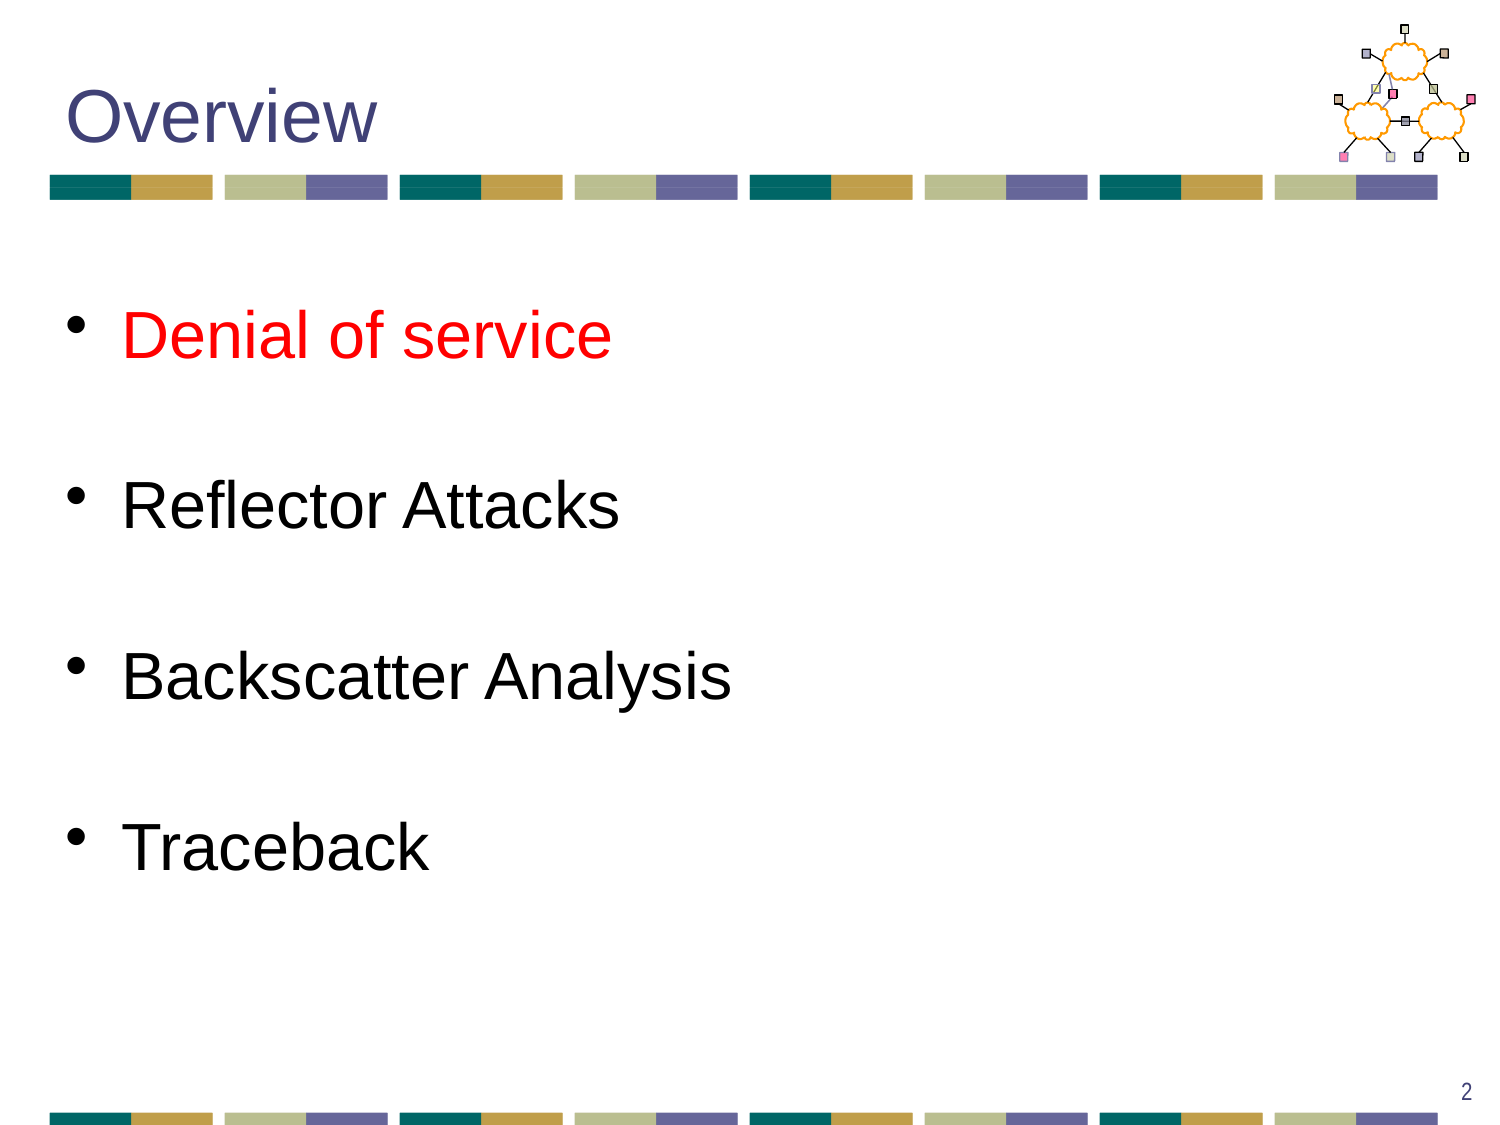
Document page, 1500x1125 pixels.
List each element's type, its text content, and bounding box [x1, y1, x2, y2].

slide_number 2 [1174, 1037, 1488, 1113]
list Denial of service Reflector Attacks Backscatter Analysis Traceback [50, 200, 1438, 1000]
title Overview [50, 62, 1388, 163]
